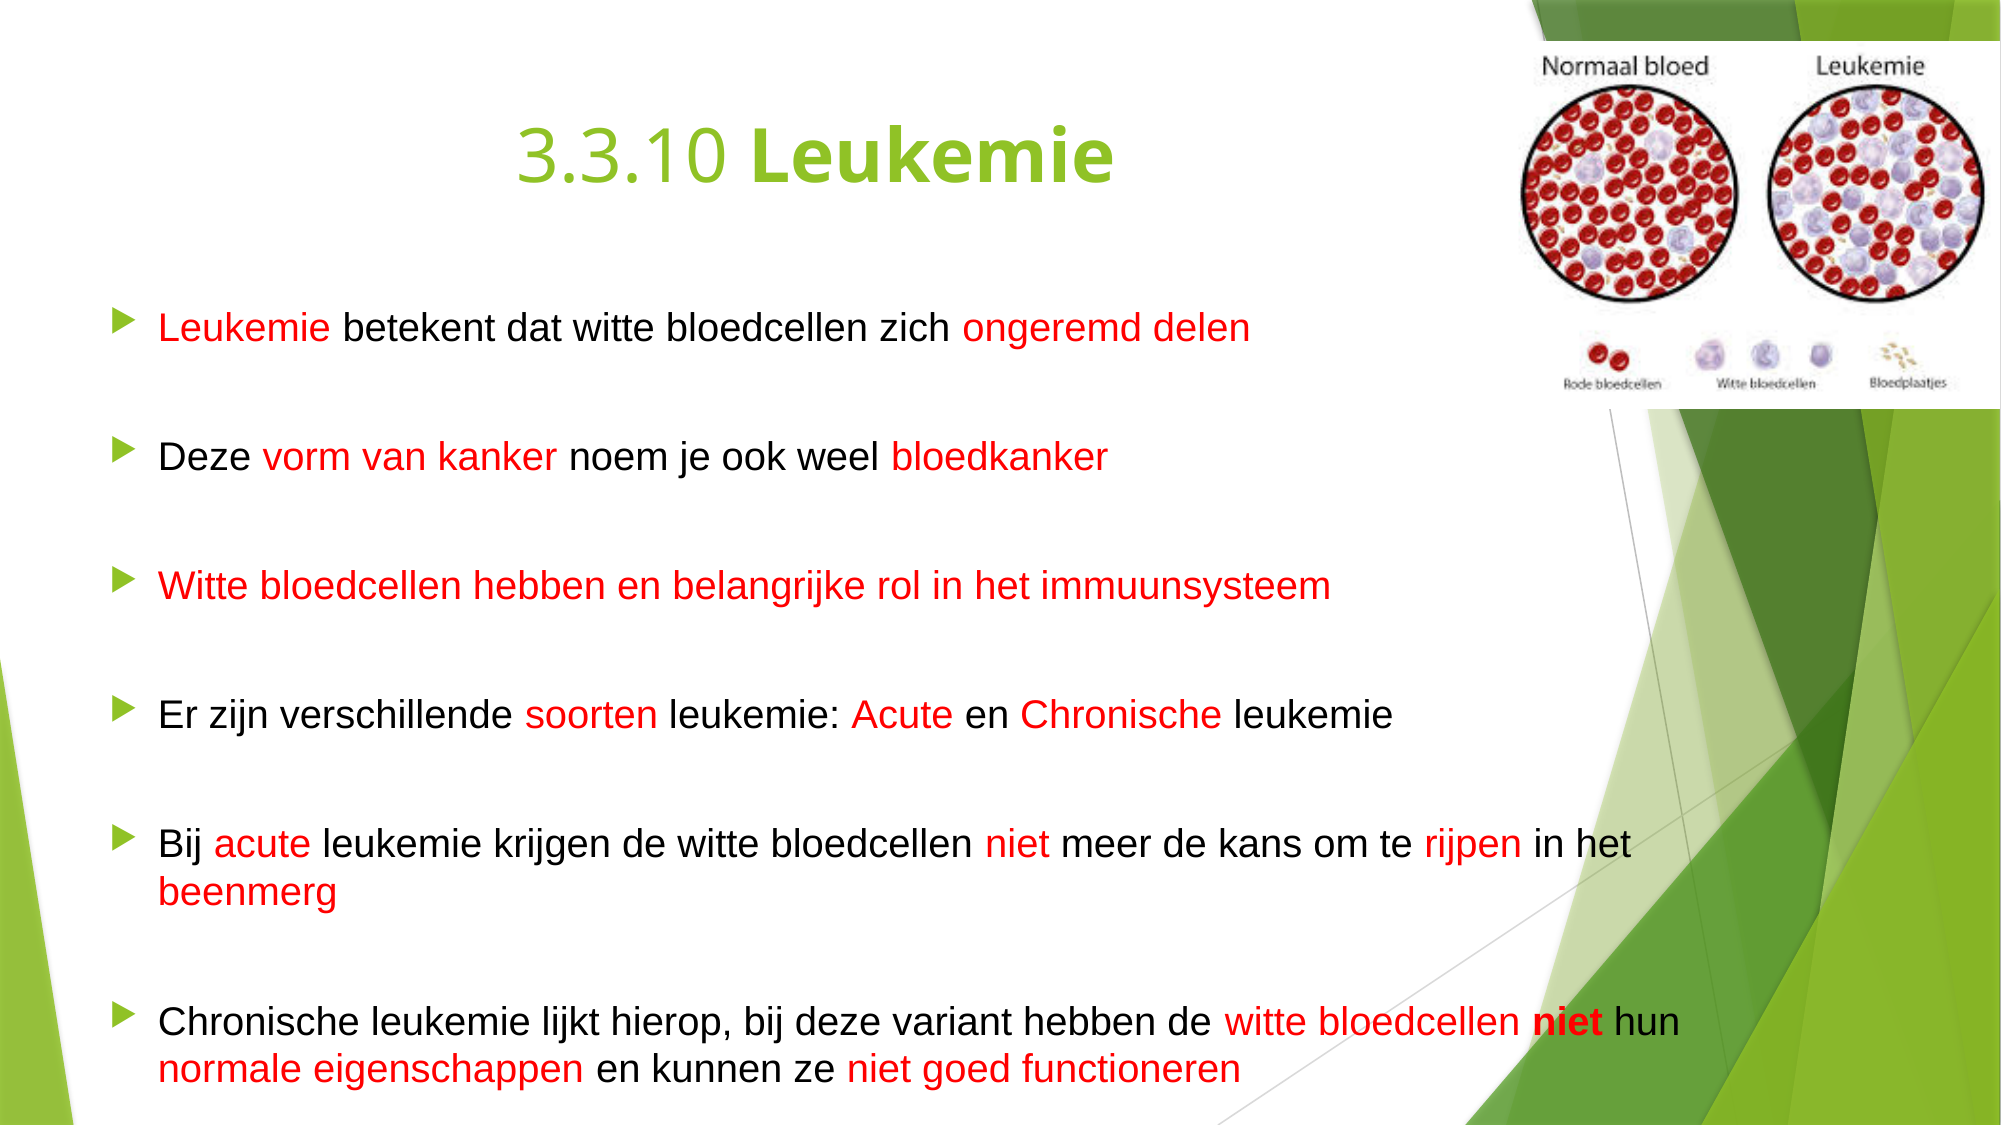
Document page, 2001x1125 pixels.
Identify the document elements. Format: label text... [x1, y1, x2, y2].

title 3.3.10 Leukemie [111, 99, 1498, 293]
picture [1503, 41, 2000, 409]
list Leukemie betekent dat witte bloedcellen zich ongeremd delen Deze vorm van kanker noem je ook weel bloedkanker Witte bloedcellen hebben en belangrijke rol in het immuunsysteem Er zijn verschillende soorten leukemie: Acute en Chronische leukemie Bij acute leukemie krijgen de witte bloedcellen niet meer de kans om te rijpen in het beenmerg Chronische leukemie lijkt hierop, bij deze variant hebben de witte bloedcellen niet hun normale eigenschappen en kunnen ze niet goed functioneren [94, 293, 1820, 1106]
